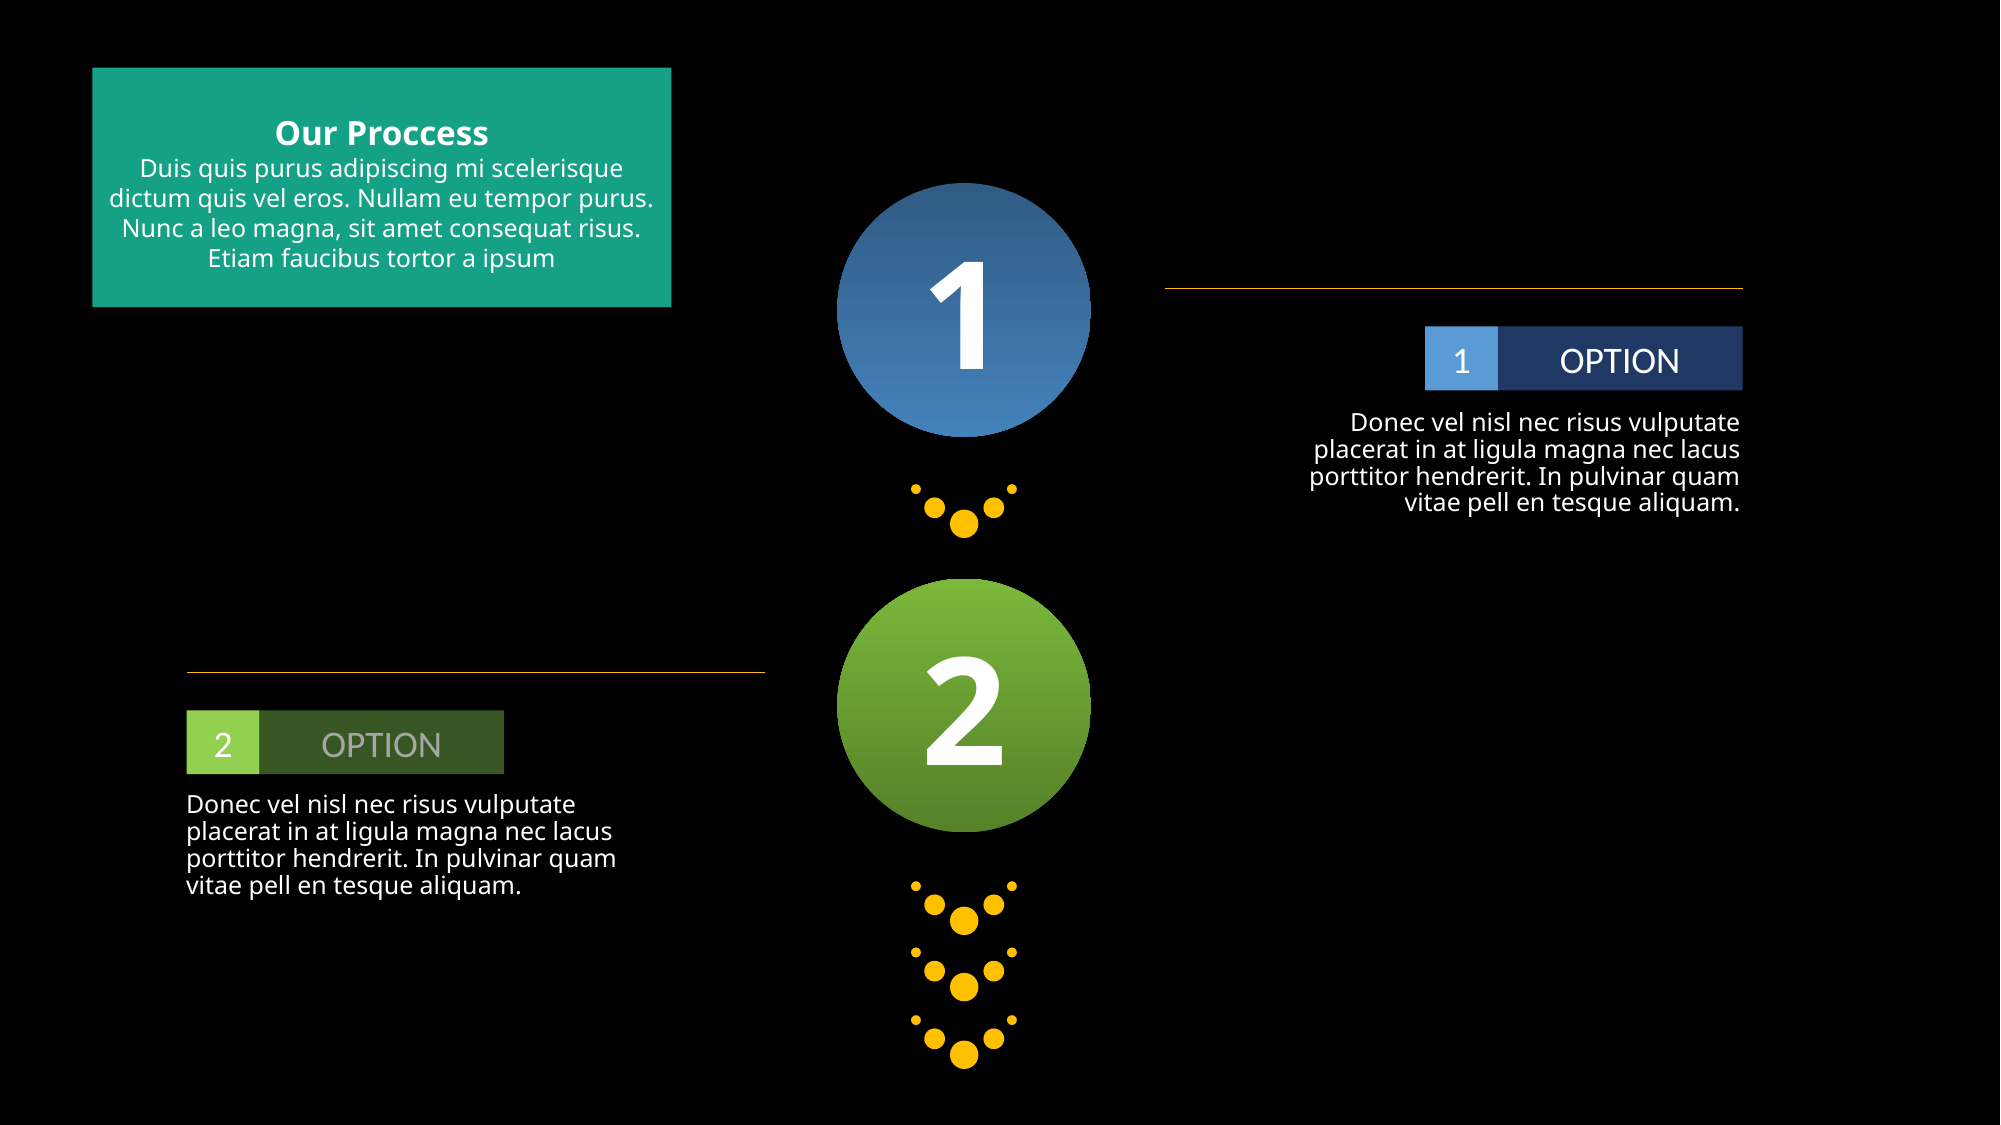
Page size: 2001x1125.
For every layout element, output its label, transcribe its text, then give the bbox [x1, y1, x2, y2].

text_box Our Proccess Duis quis purus adipiscing mi scelerisque dictum quis vel eros. Nullam eu tempor purus. Nunc a leo magna, sit amet consequat risus. Etiam faucibus tortor a ipsum [92, 67, 672, 308]
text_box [911, 947, 1017, 1002]
text_box Donec vel nisl nec risus vulputate placerat in at ligula magna nec lacus porttitor hendrerit. In pulvinar quam vitae pell en tesque aliquam. [1285, 402, 1756, 553]
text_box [1424, 326, 1743, 391]
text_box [911, 484, 1017, 539]
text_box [911, 1015, 1017, 1070]
text_box 2 [836, 577, 1093, 834]
text_box 1 [836, 181, 1093, 438]
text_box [911, 881, 1017, 936]
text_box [186, 710, 505, 775]
text_box Donec vel nisl nec risus vulputate placerat in at ligula magna nec lacus porttitor hendrerit. In pulvinar quam vitae pell en tesque aliquam. [171, 784, 642, 936]
